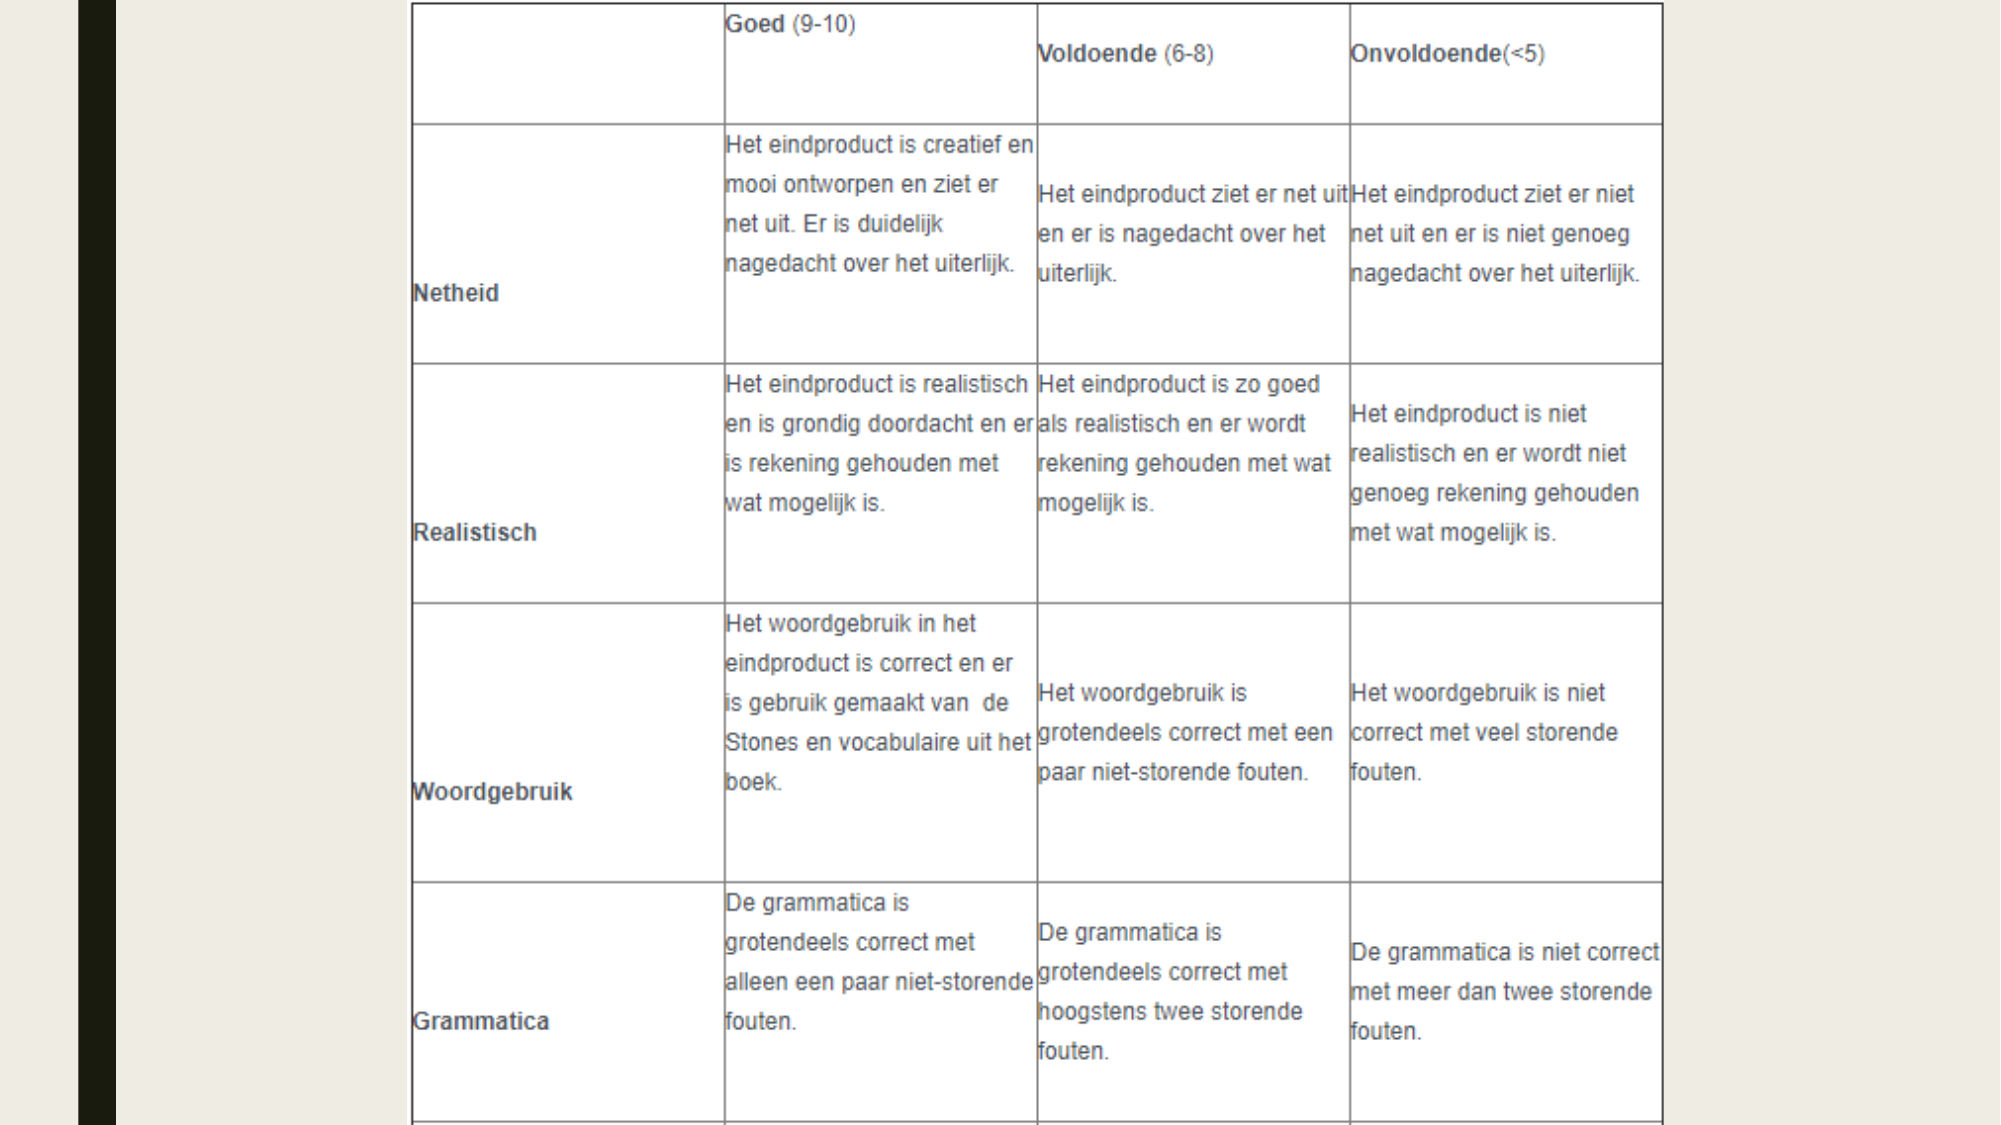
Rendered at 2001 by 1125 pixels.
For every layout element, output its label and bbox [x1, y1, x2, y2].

picture [407, 0, 1664, 1125]
